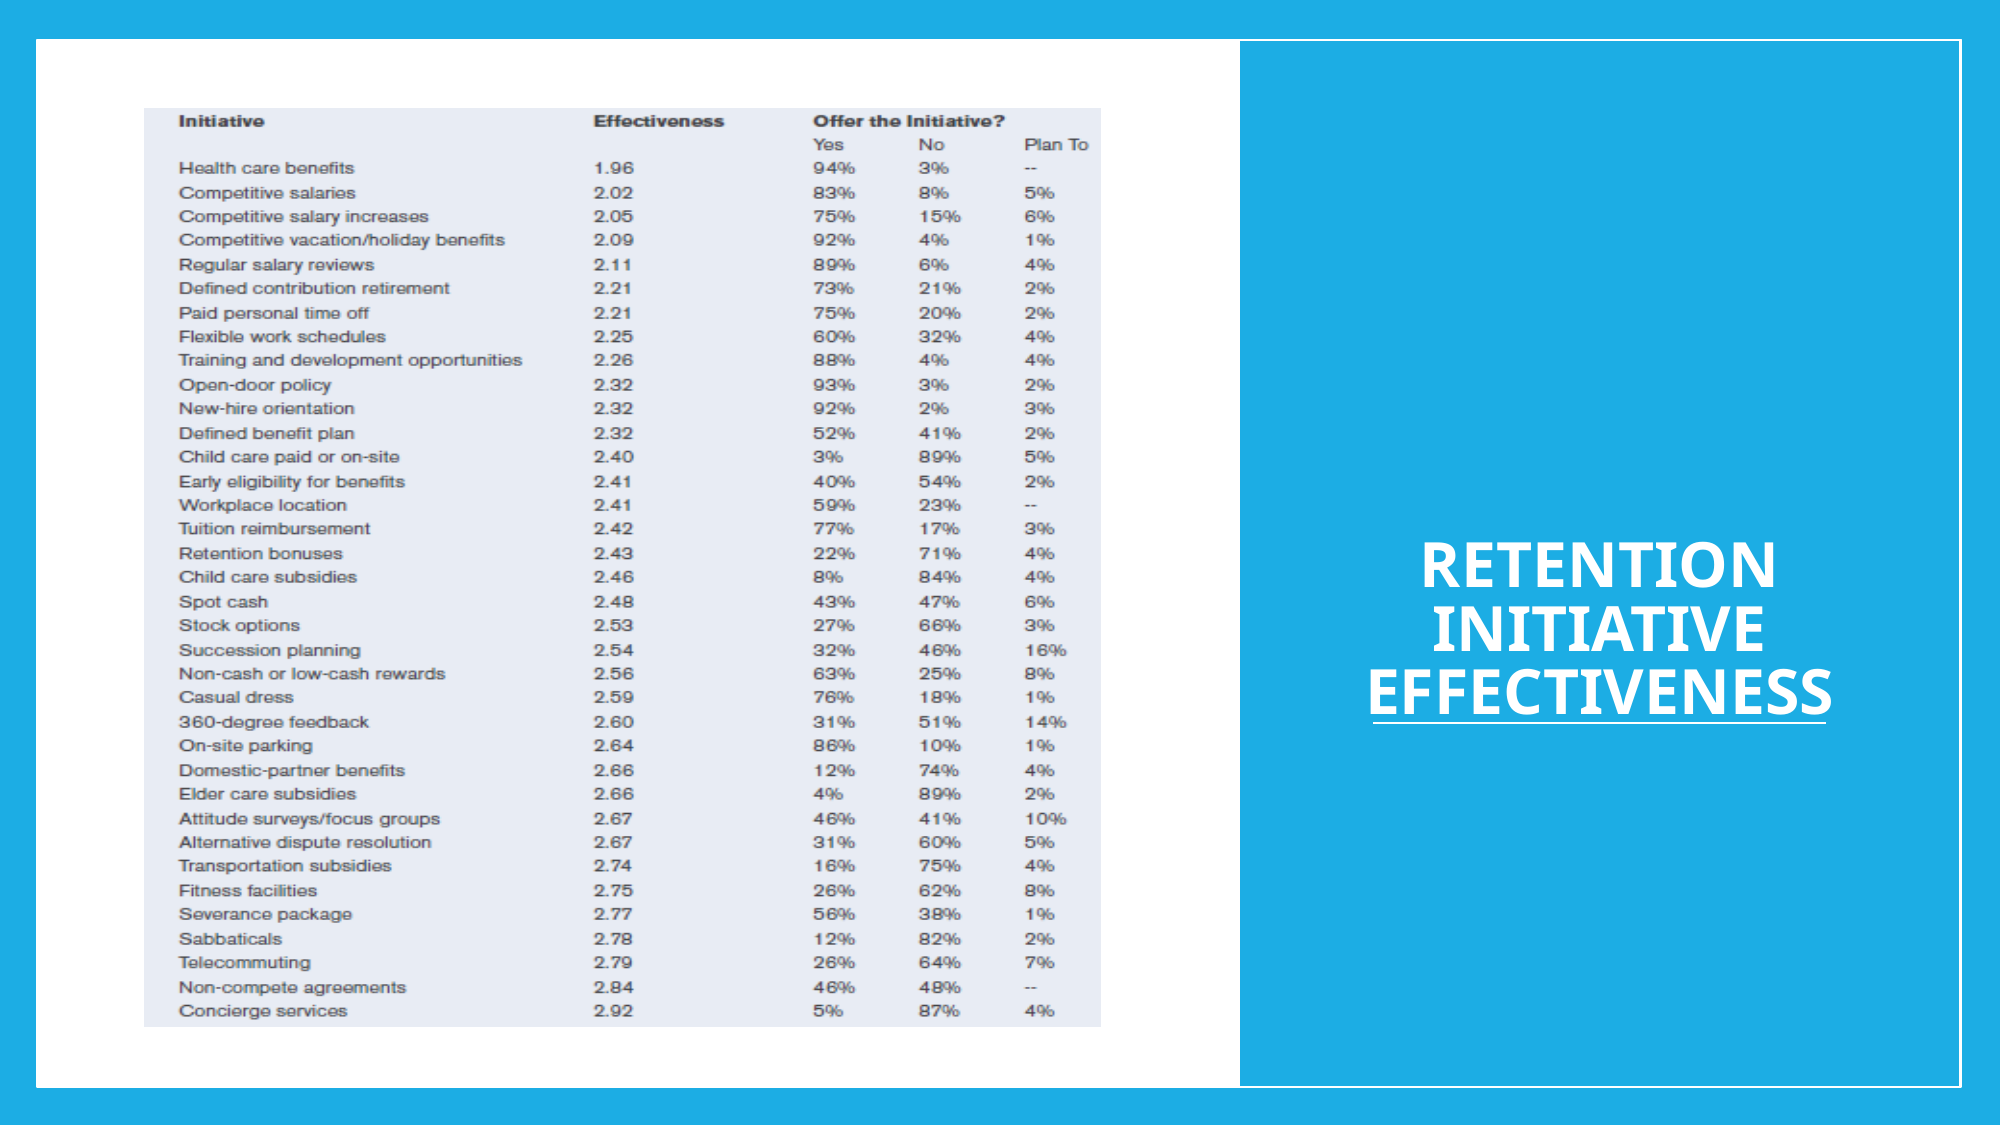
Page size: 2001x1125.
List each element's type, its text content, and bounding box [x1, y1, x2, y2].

text_box [36, 39, 1962, 1088]
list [143, 107, 1101, 1028]
title Retention Initiative Effectiveness [1344, 140, 1855, 735]
